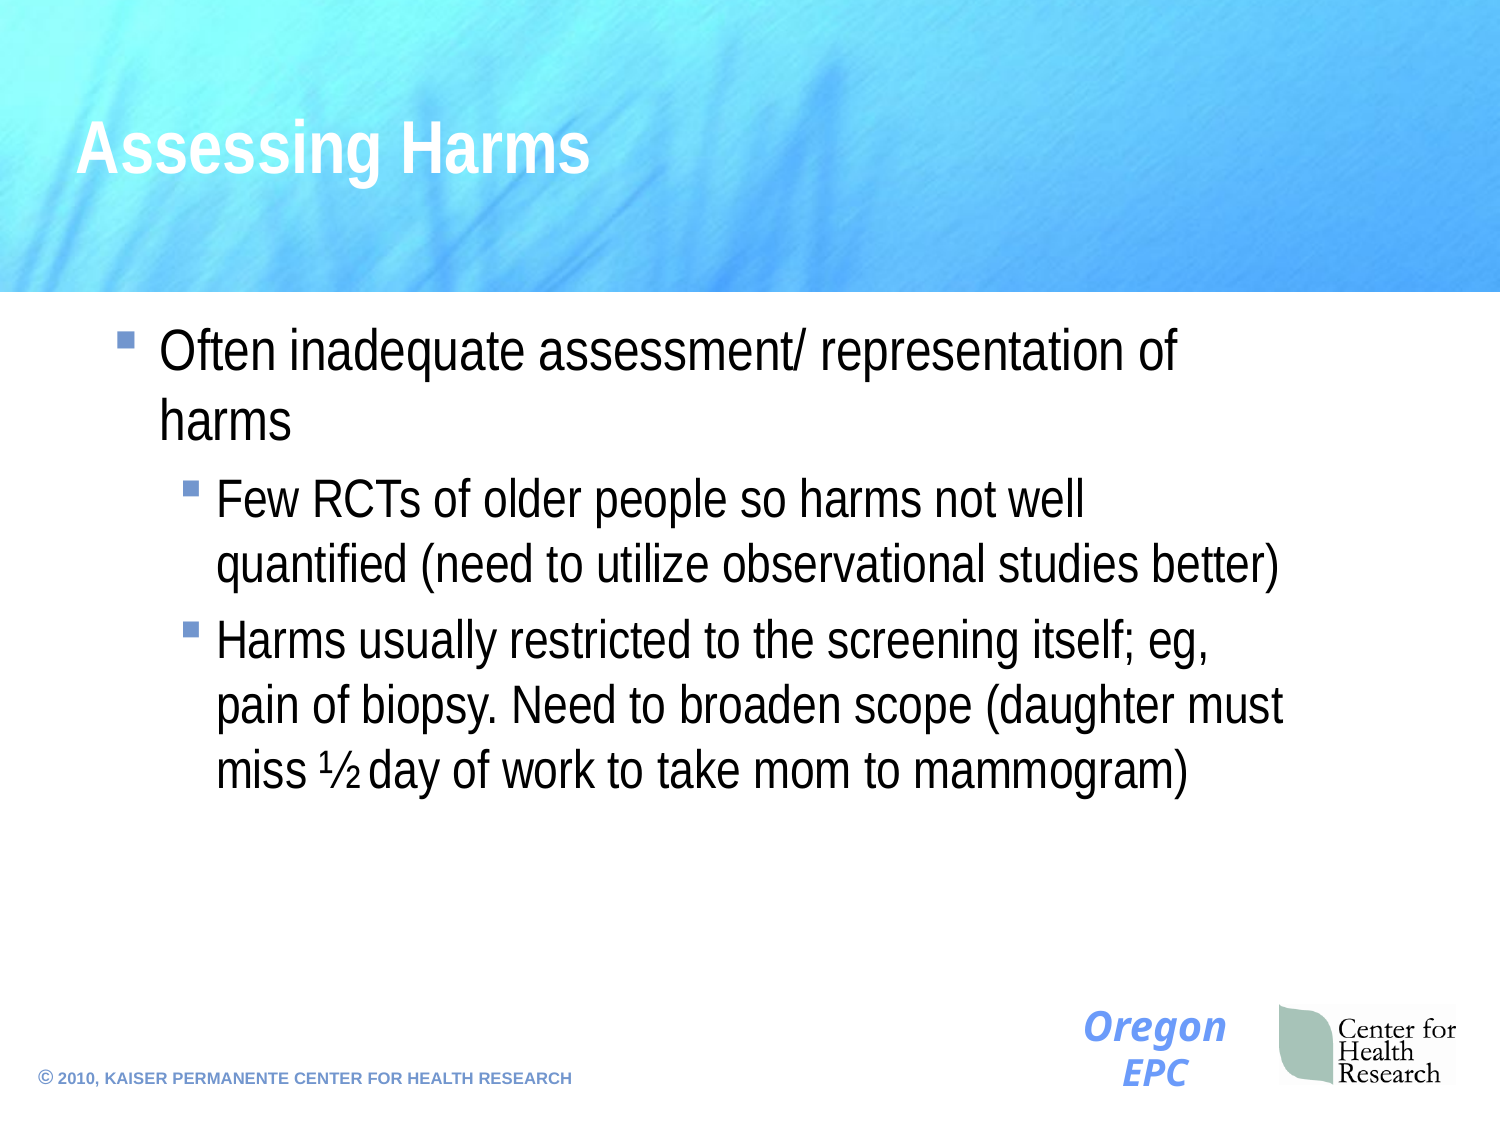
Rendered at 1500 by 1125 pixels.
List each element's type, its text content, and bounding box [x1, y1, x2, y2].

list Often inadequate assessment/ representation of harms Few RCTs of older people so harms not well quantified (need to utilize observational studies better) Harms usually restricted to the screening itself; eg, pain of biopsy. Need to broaden scope (daughter must miss ½ day of work to take mom to mammogram) [112, 312, 1288, 1001]
title Assessing Harms [75, 39, 1388, 255]
picture [1279, 1004, 1456, 1085]
picture [0, 0, 1500, 292]
slide_number 16 [1074, 1025, 1388, 1100]
